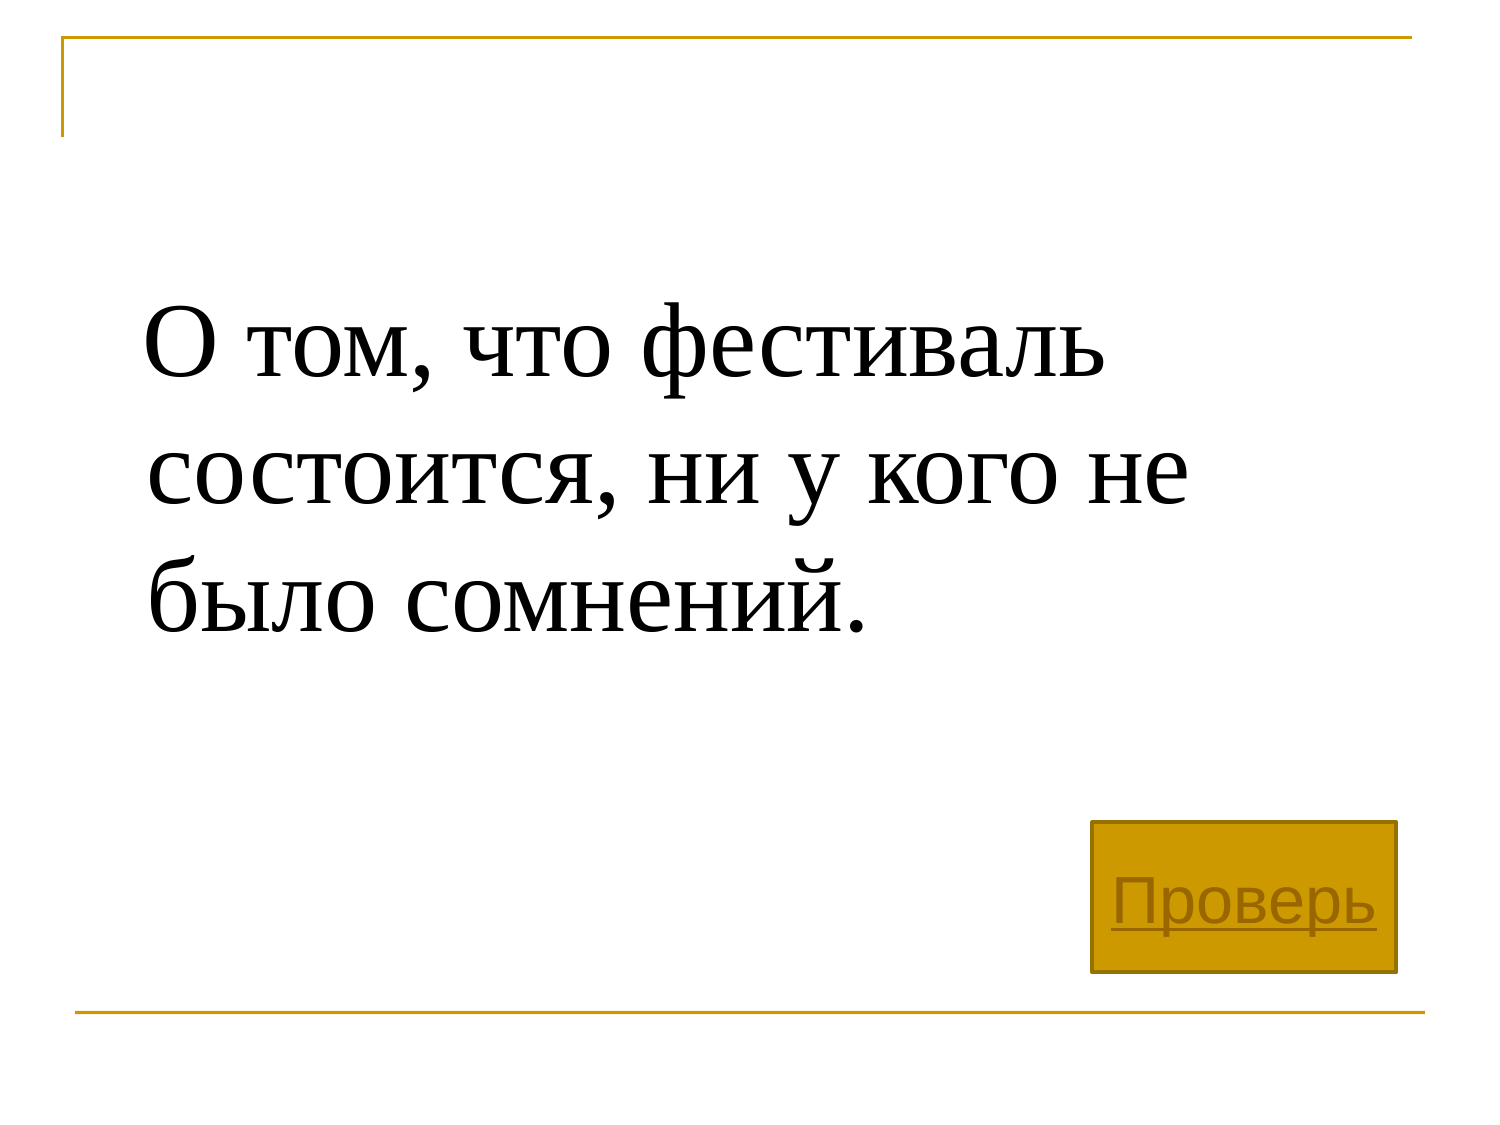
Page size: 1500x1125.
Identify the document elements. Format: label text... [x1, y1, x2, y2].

list О том, что фестиваль состоится, ни у кого не было сомнений. [74, 262, 1426, 1006]
text_box Проверь [1090, 820, 1398, 974]
